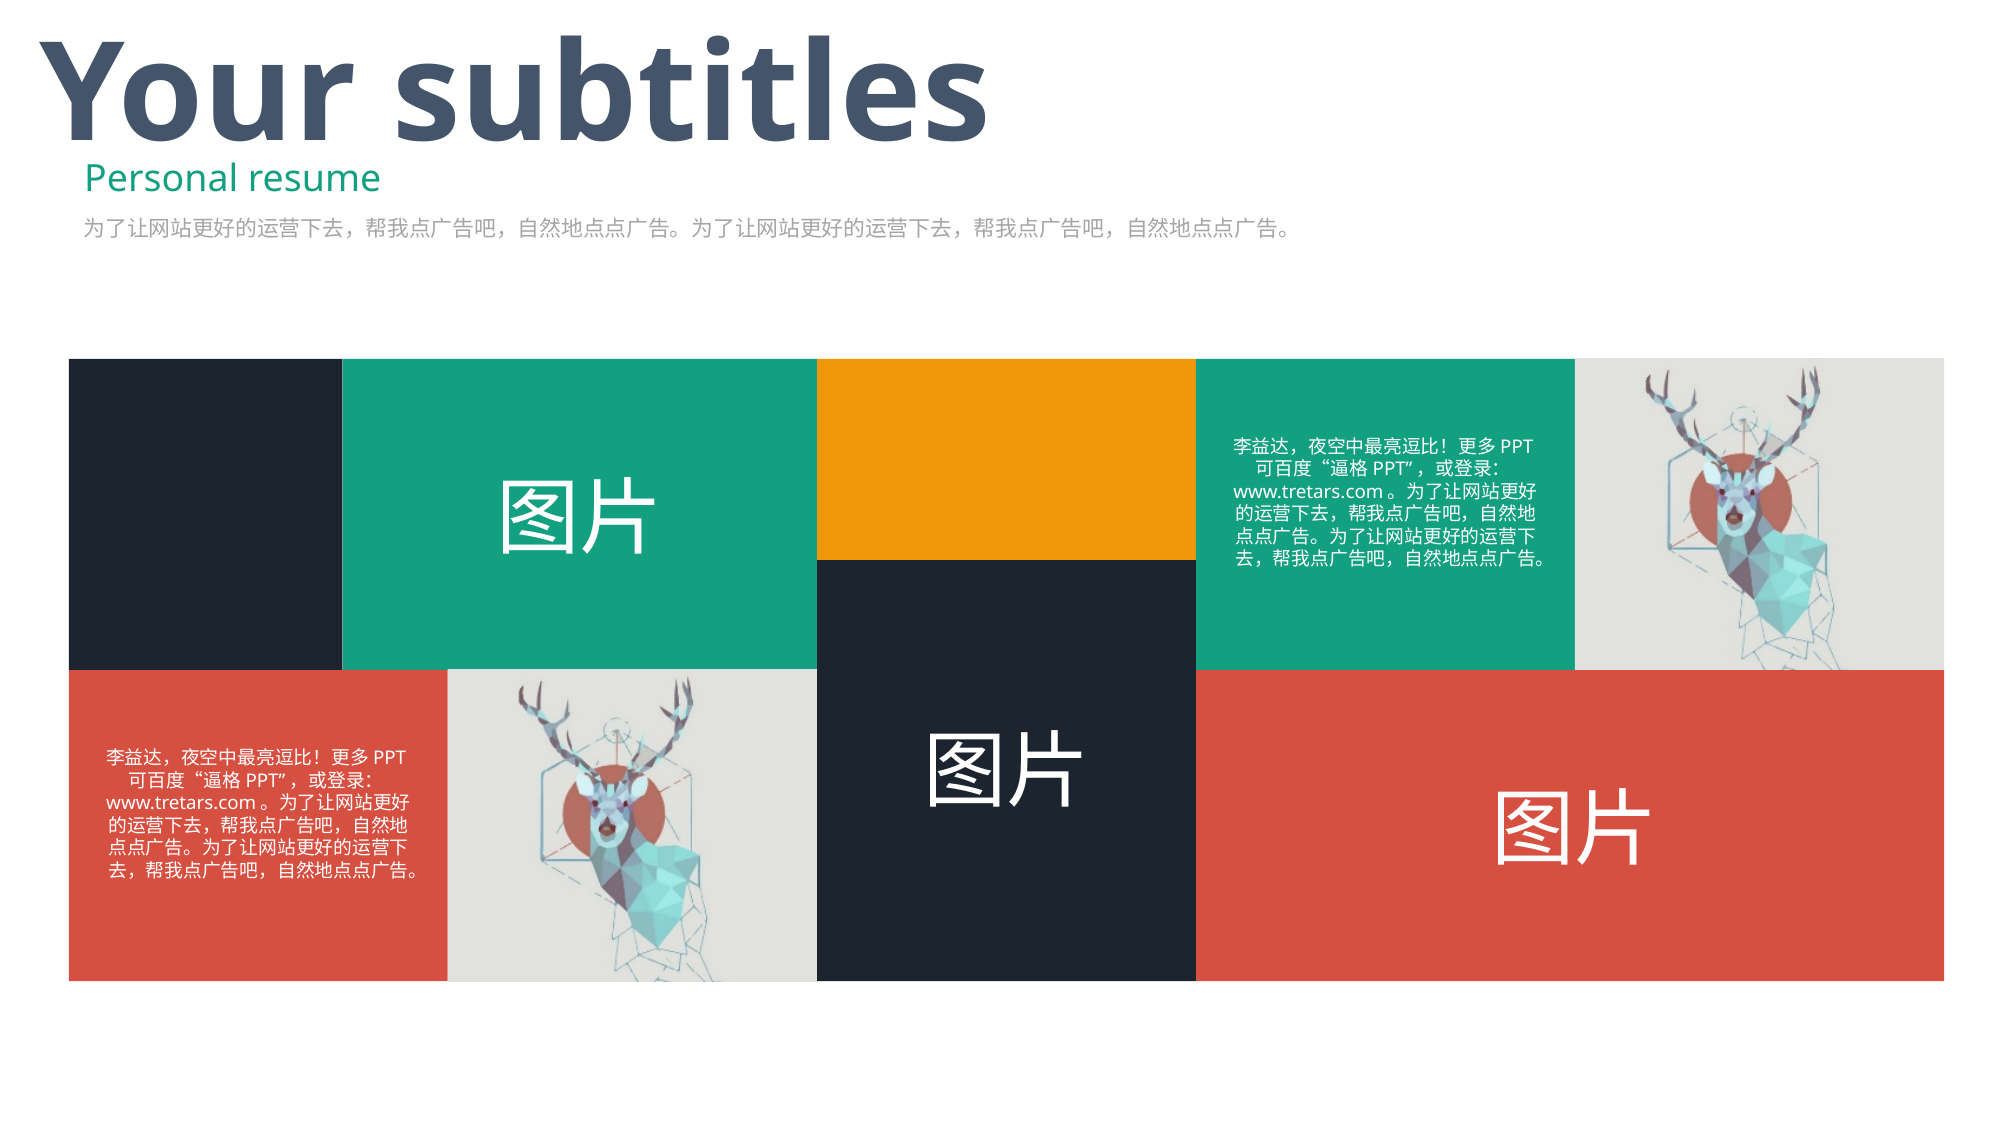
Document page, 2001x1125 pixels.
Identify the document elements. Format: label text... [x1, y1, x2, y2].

text_box [816, 559, 1197, 982]
text_box [68, 669, 447, 982]
text_box 为了让网站更好的运营下去，帮我点广告吧，自然地点点广告。为了让网站更好的运营下去，帮我点广告吧，自然地点点广告。 [68, 207, 1431, 249]
text_box 图片 [1476, 767, 1673, 883]
text_box Your subtitles [25, 0, 1006, 175]
text_box [1197, 670, 1945, 982]
text_box [1195, 358, 1576, 671]
text_box [68, 358, 343, 671]
text_box [816, 358, 1195, 559]
text_box 图片 [481, 456, 678, 572]
text_box 李益达，夜空中最亮逗比！更多PPT可百度“逼格PPT”，或登录：www.tretars.com。为了让网站更好的运营下去，帮我点广告吧，自然地点点广告。为了让网站更好的运营下去，帮我点广告吧，自然地点点广告。 [1216, 427, 1555, 577]
text_box 图片 [908, 709, 1105, 825]
text_box [343, 358, 816, 669]
text_box 李益达，夜空中最亮逗比！更多PPT可百度“逼格PPT”，或登录：www.tretars.com。为了让网站更好的运营下去，帮我点广告吧，自然地点点广告。为了让网站更好的运营下去，帮我点广告吧，自然地点点广告。 [89, 738, 428, 889]
text_box Personal resume [69, 146, 397, 207]
picture [1574, 358, 1945, 670]
picture [447, 669, 818, 982]
